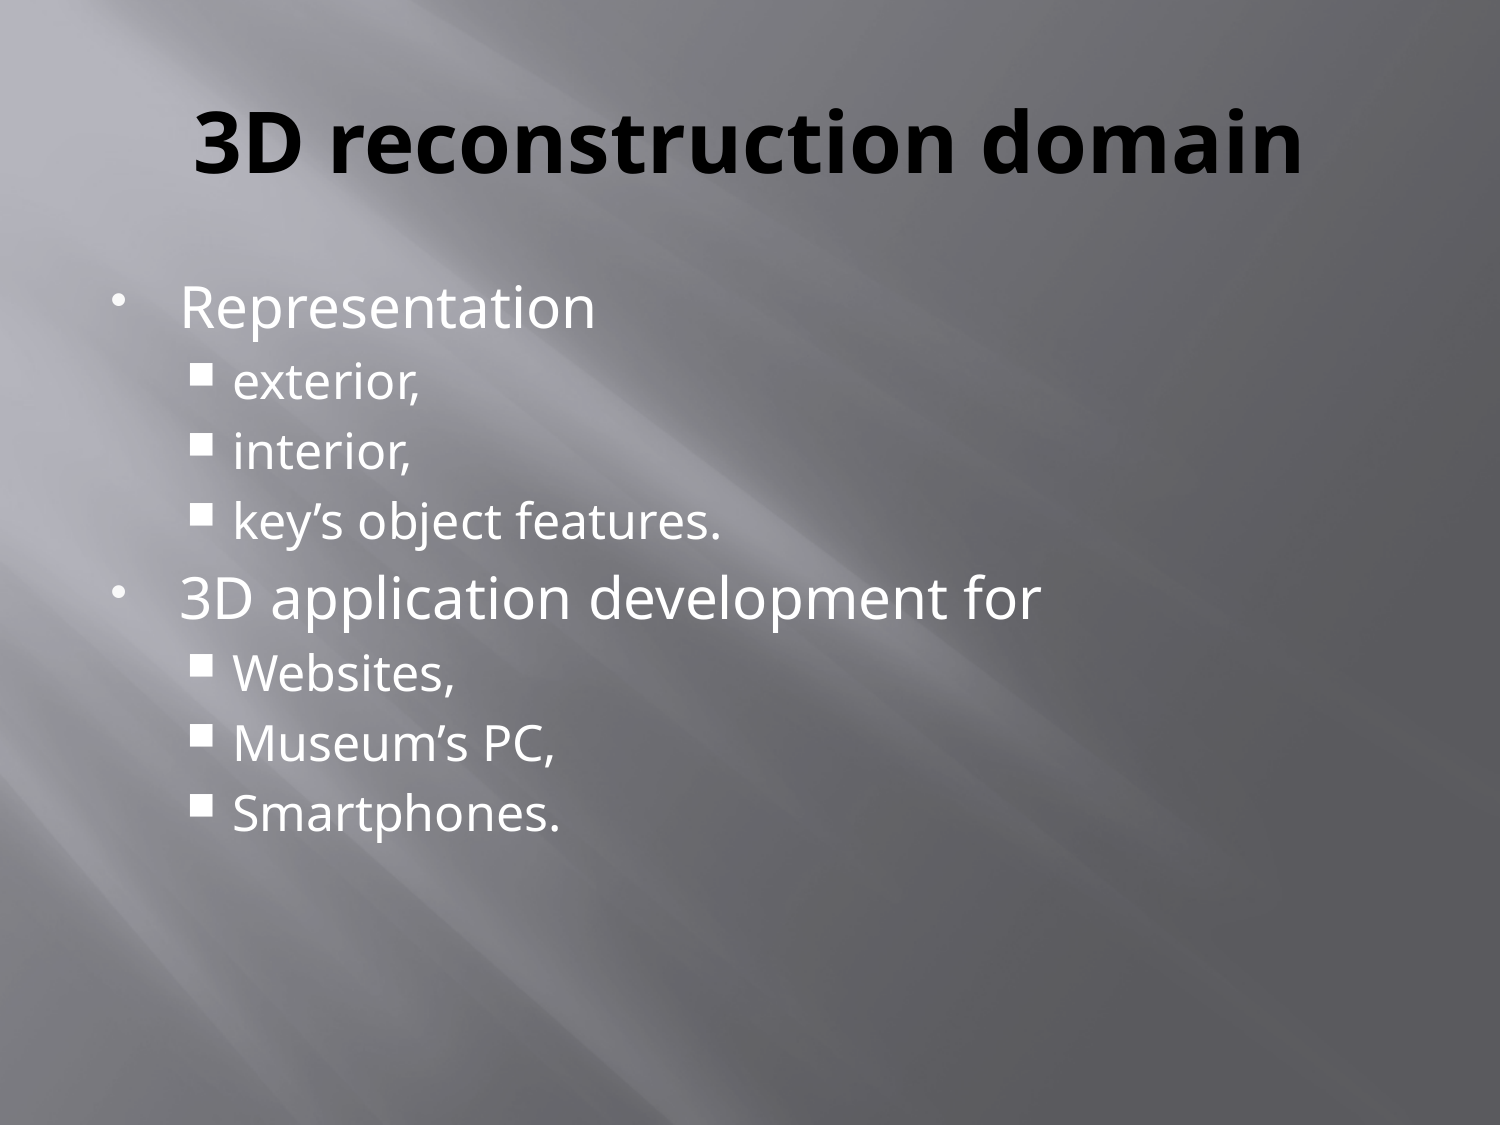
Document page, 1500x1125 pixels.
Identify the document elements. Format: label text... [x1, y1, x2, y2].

list Representation exterior, interior, key’s object features. 3D application development for Websites, Museum’s PC, Smartphones. [75, 262, 1425, 1035]
title 3D reconstruction domain [75, 45, 1425, 233]
